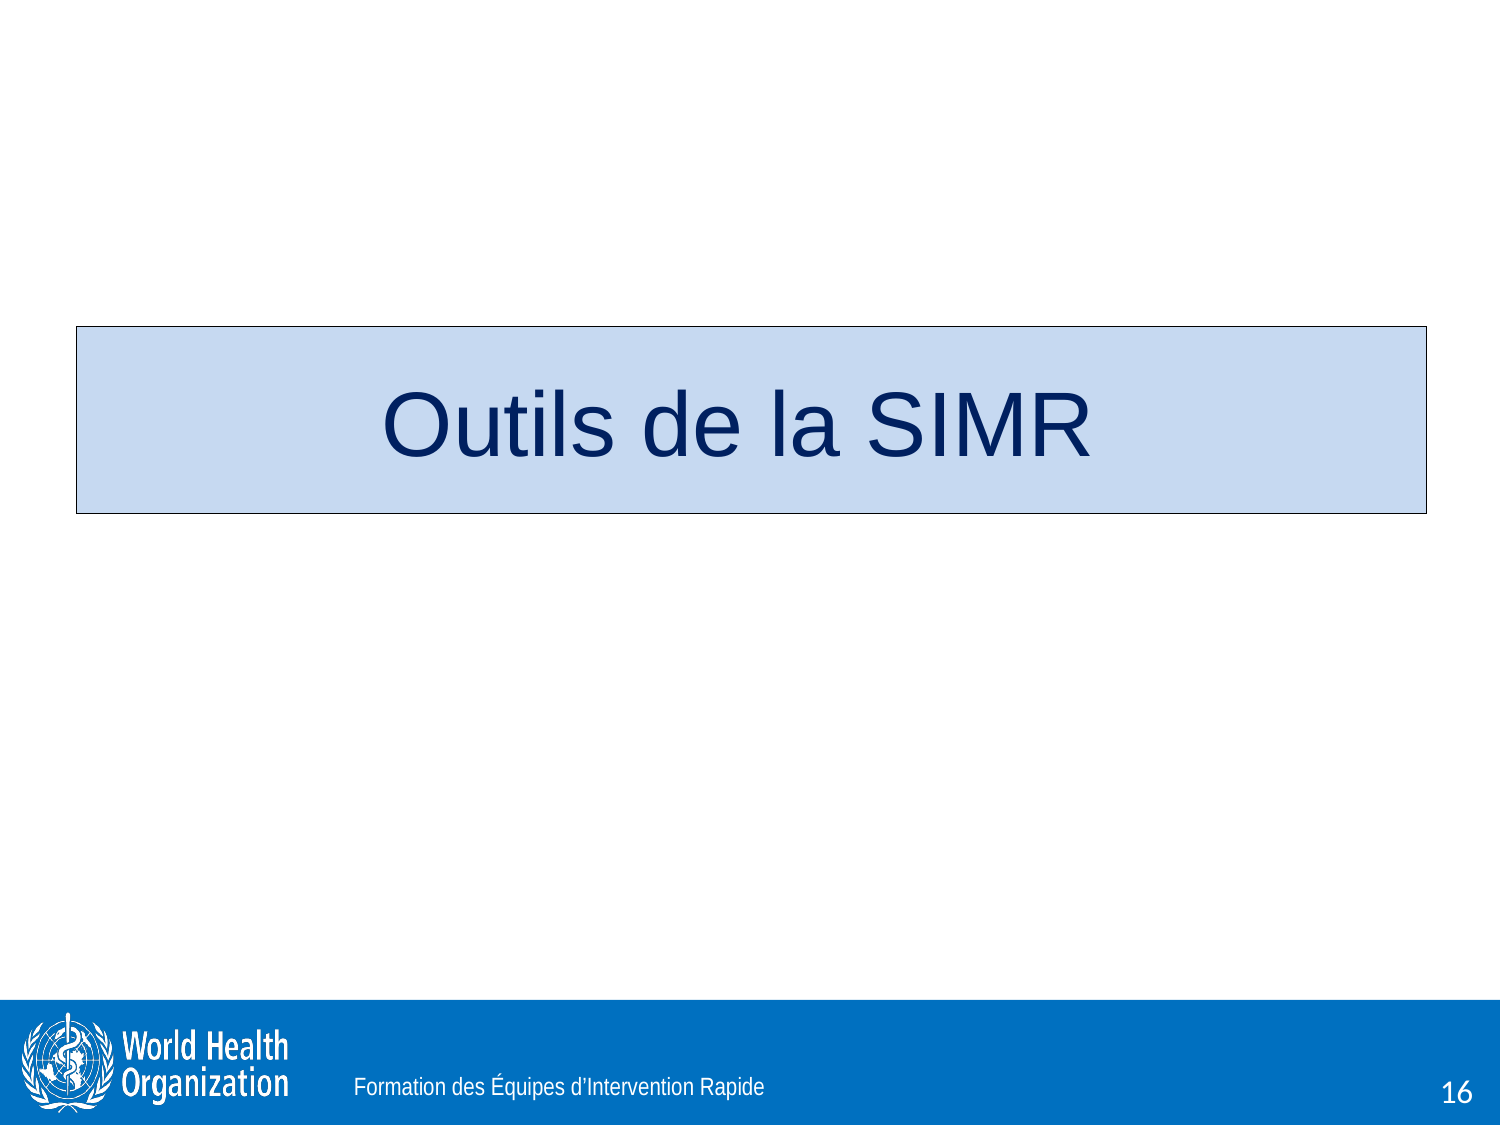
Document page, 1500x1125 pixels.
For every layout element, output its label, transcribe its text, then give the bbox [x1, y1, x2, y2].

title Outils de la SIMR [76, 326, 1427, 514]
picture [21, 1012, 288, 1113]
